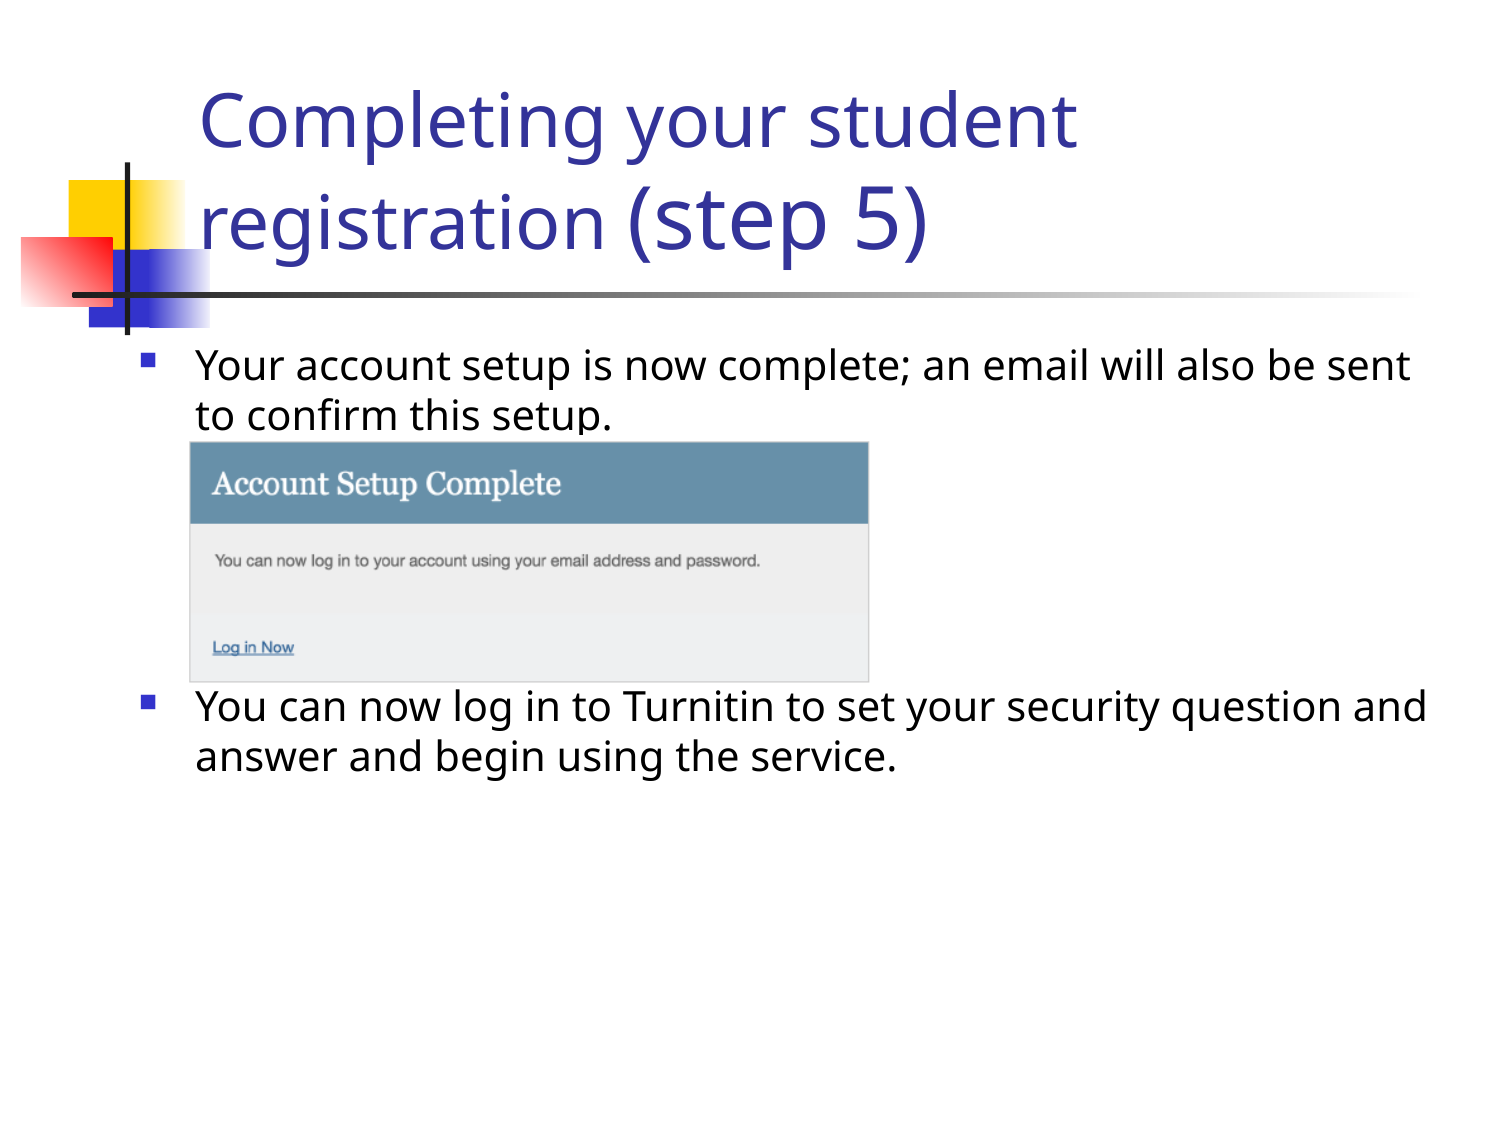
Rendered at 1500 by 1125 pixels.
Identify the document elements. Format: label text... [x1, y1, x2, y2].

list Your account setup is now complete; an email will also be sent to confirm this setup. You can now log in to Turnitin to set your security question and answer and begin using the service. [123, 330, 1448, 516]
picture [182, 435, 877, 690]
title Completing your student registration (step 5) [182, 34, 1500, 276]
